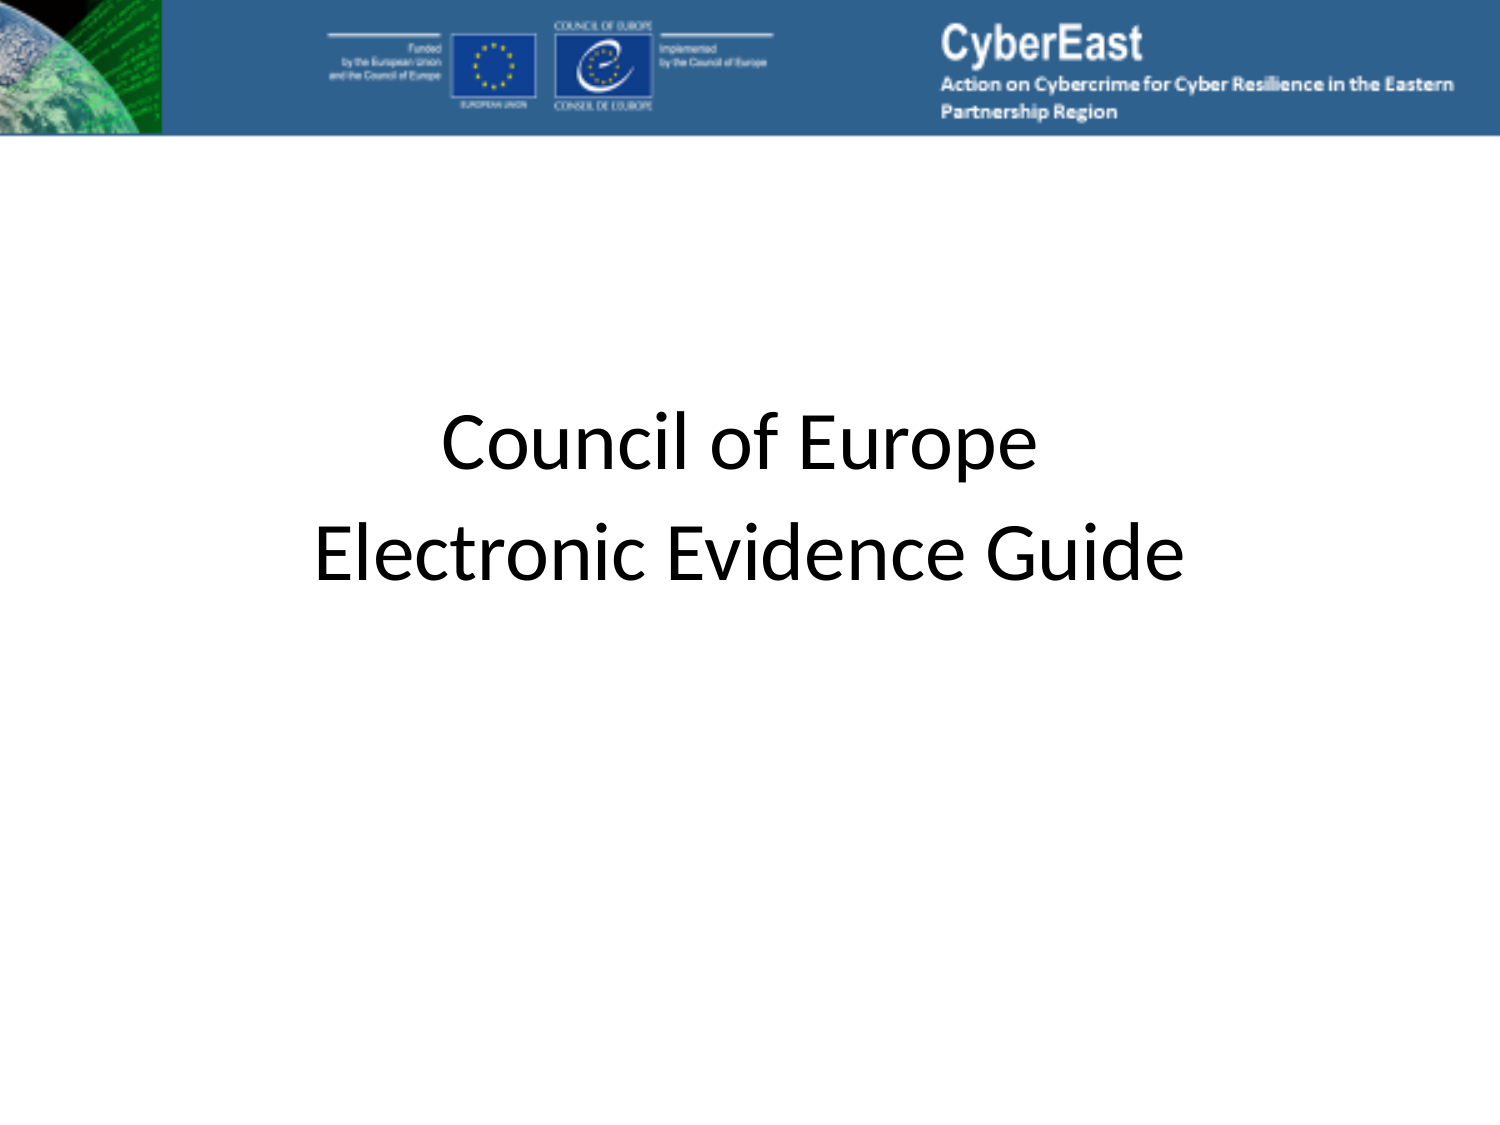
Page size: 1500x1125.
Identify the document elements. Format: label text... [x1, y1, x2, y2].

picture [0, 0, 1500, 1125]
list Council of Europe Electronic Evidence Guide [103, 299, 1397, 1014]
